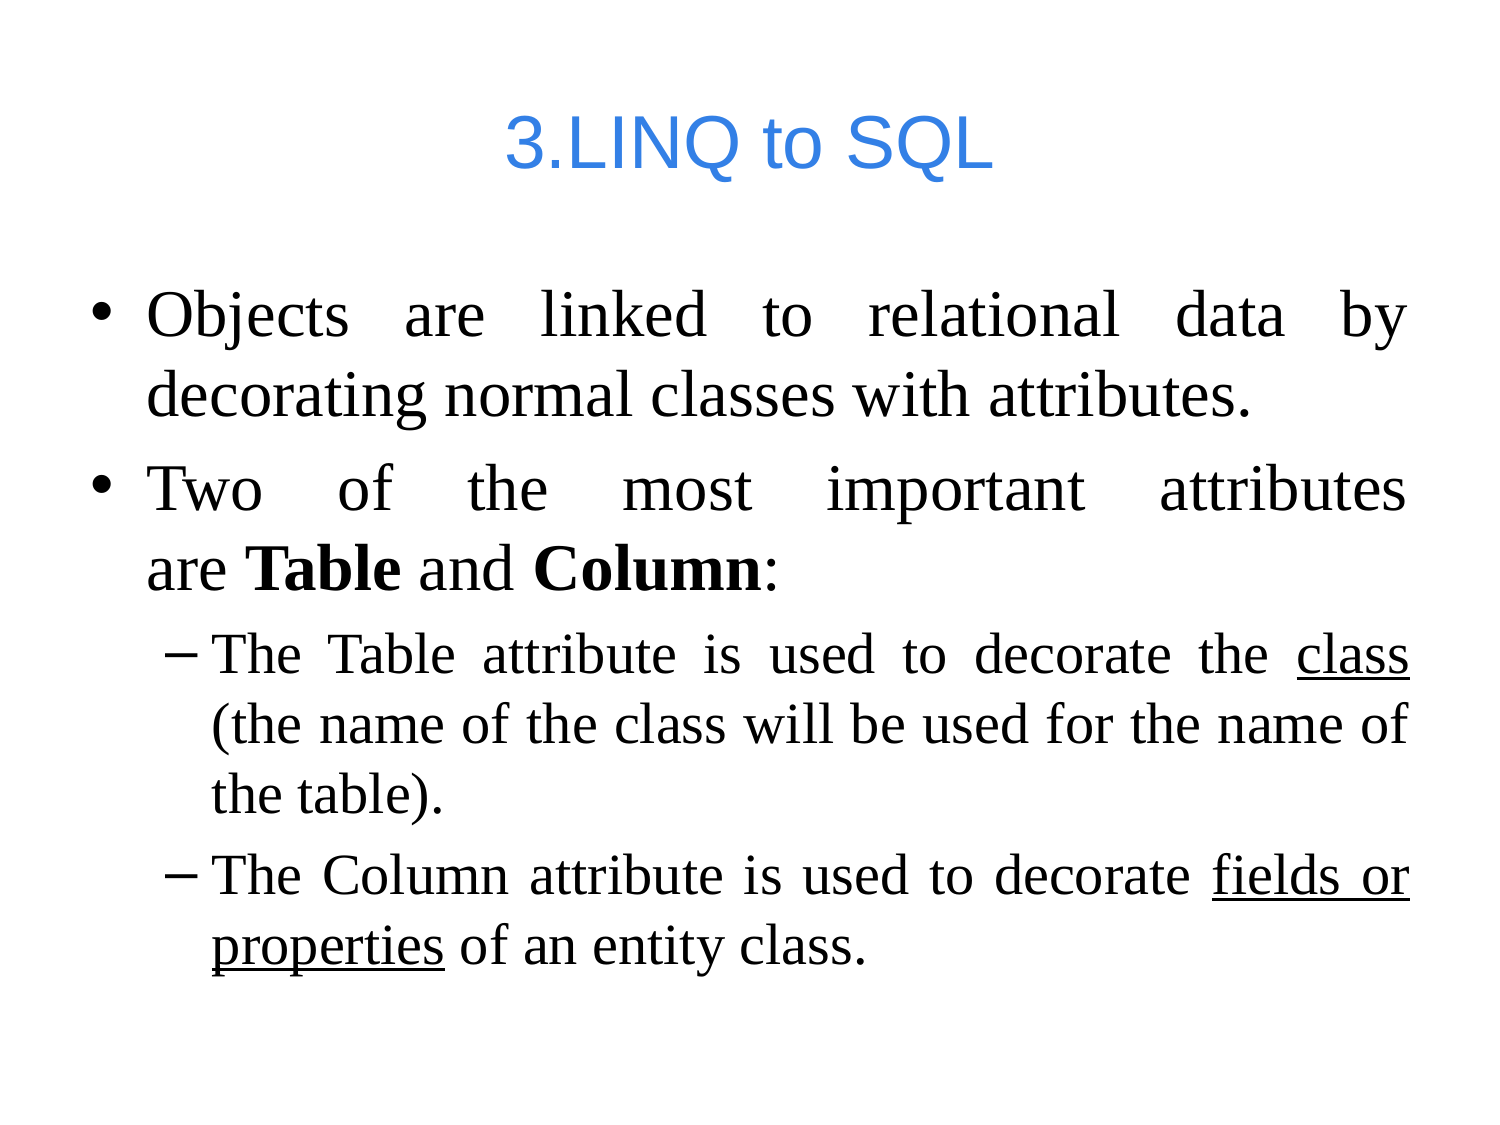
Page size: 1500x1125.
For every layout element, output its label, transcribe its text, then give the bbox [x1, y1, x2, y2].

list Objects are linked to relational data by decorating normal classes with attributes. Two of the most important attributes are Table and Column: The Table attribute is used to decorate the class (the name of the class will be used for the name of the table). The Column attribute is used to decorate fields or properties of an entity class. [75, 262, 1425, 1005]
title 3.LINQ to SQL [75, 45, 1425, 233]
